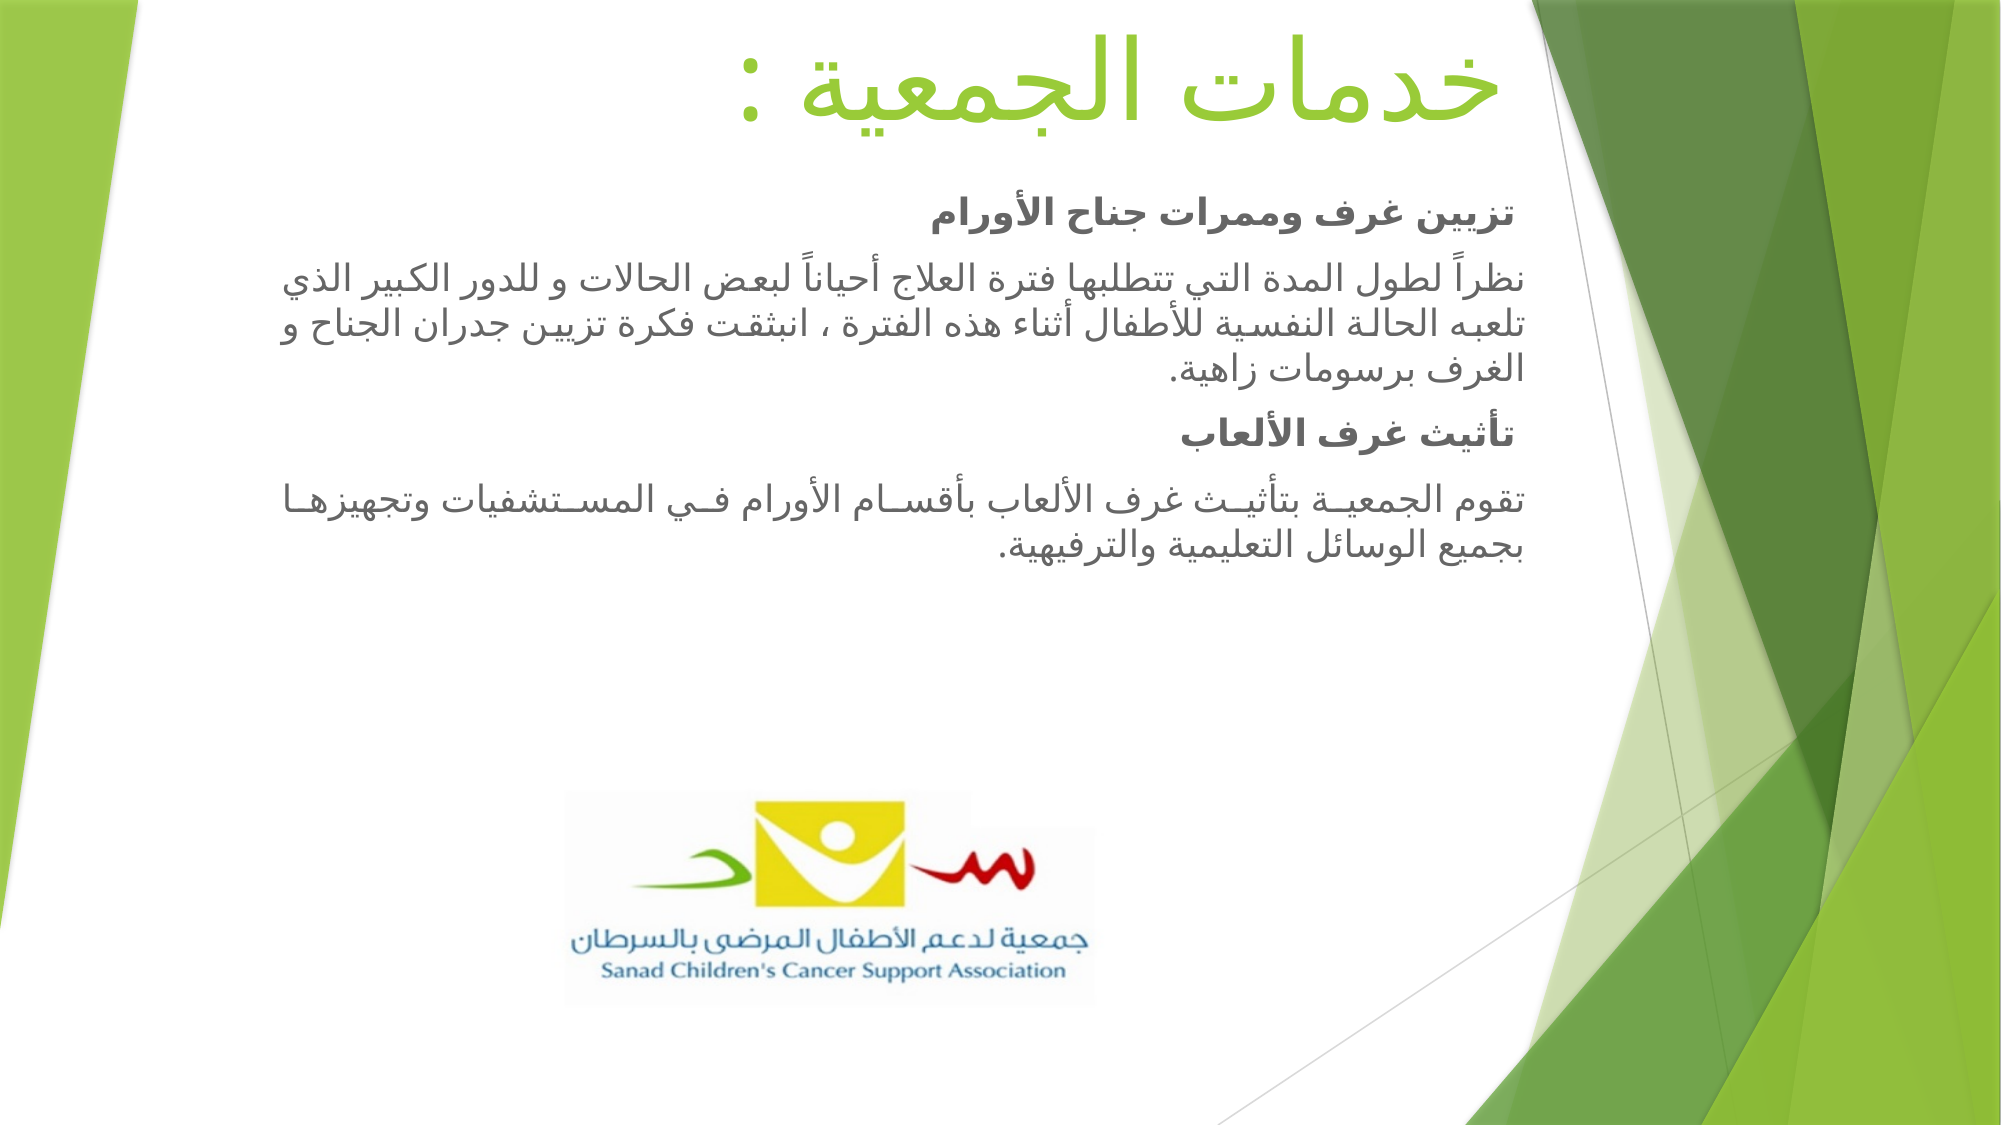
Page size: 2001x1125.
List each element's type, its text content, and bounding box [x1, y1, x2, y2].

picture [529, 760, 1195, 1027]
title خدمات الجمعية : [247, 0, 1522, 271]
subtitle تزيين غرف وممرات جناح الأورام نظراً لطول المدة التي تتطلبها فترة العلاج أحياناً لبعض الحالات و للدور الكبير الذي تلعبه الحالة النفسية للأطفال أثناء هذه الفترة ، انبثقت فكرة تزيين جدران الجناح و الغرف برسومات زاهية. تأثيث غرف الألعاب تقوم الجمعية بتأثيث غرف الألعاب بأقسام الأورام في المستشفيات وتجهيزها بجميع الوسائل التعليمية والترفيهية. [266, 180, 1541, 1034]
